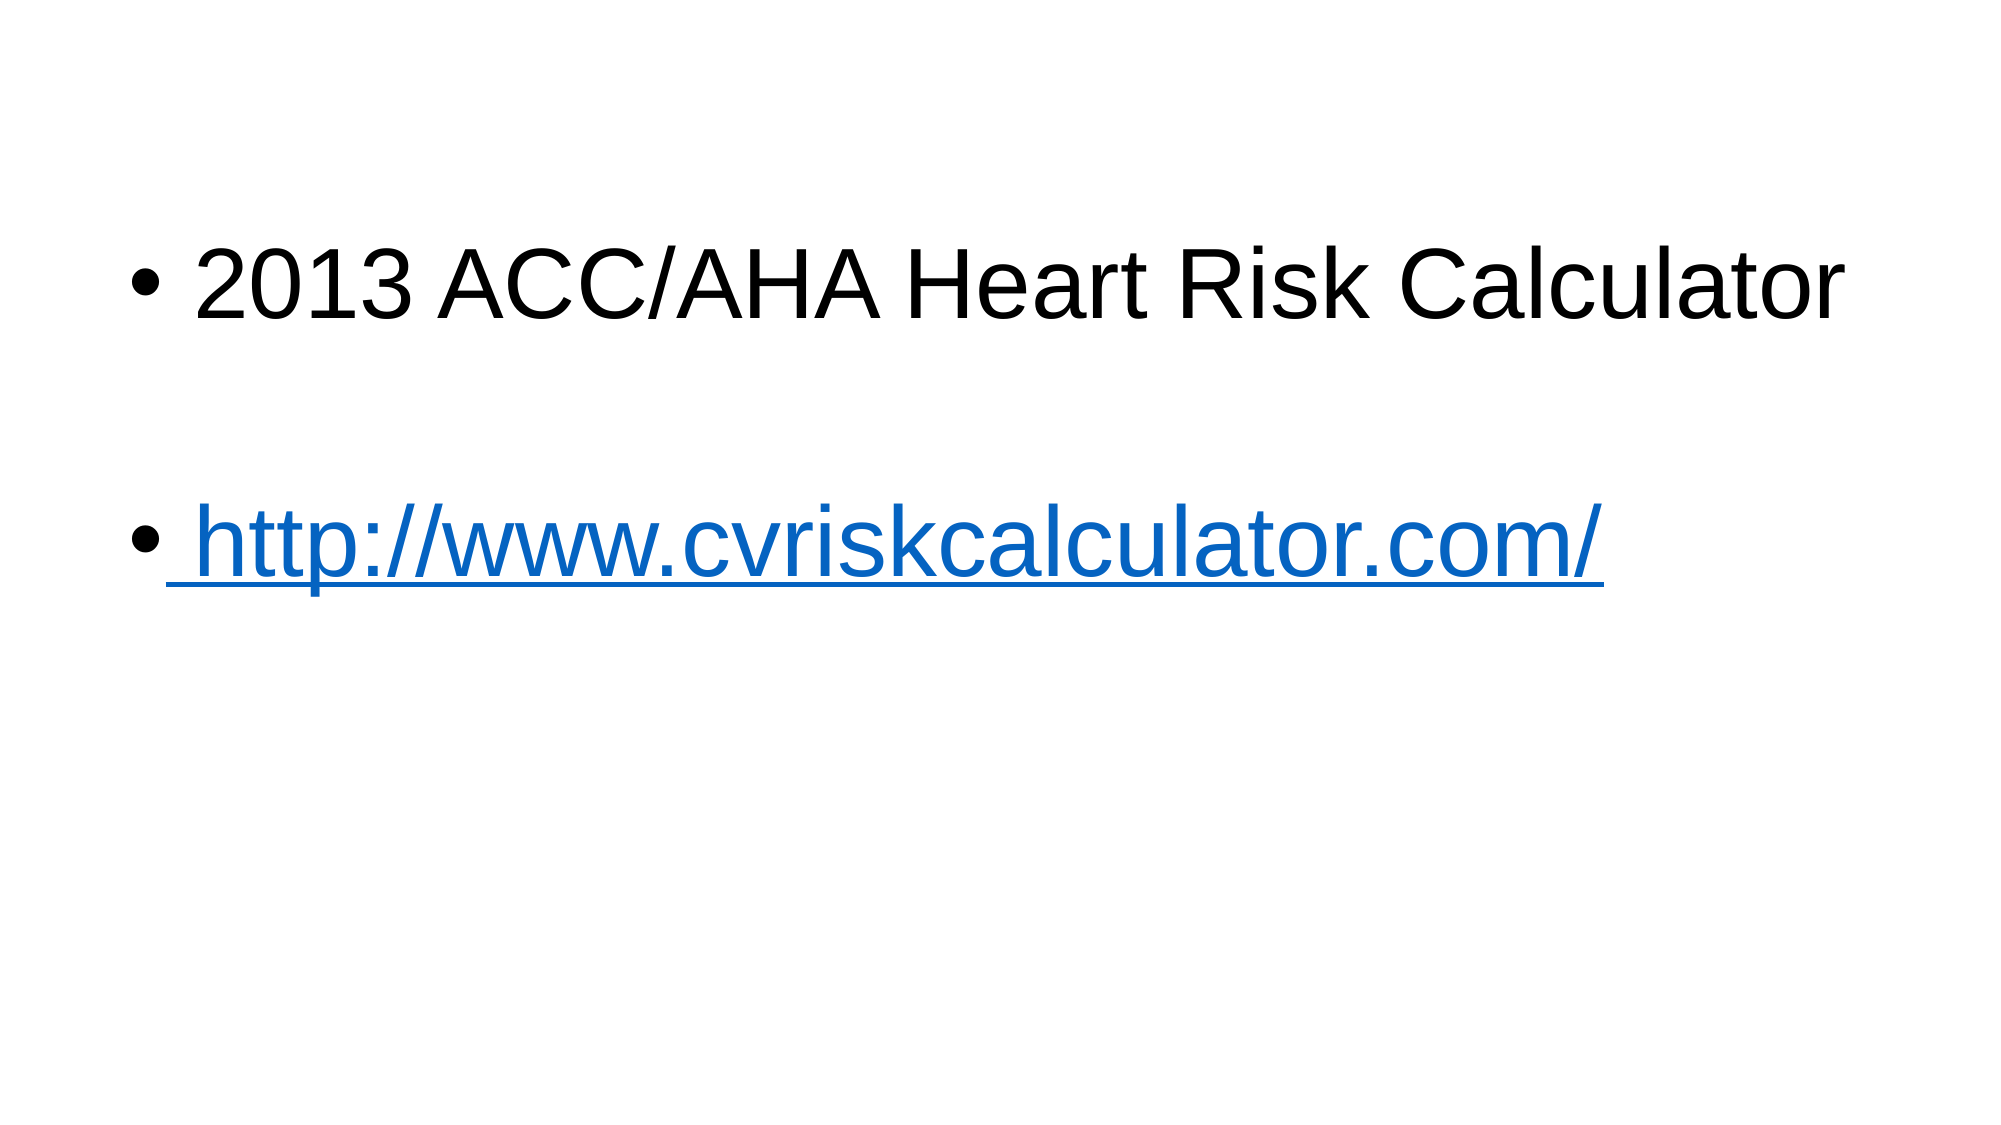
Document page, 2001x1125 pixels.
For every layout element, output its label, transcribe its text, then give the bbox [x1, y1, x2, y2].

list 2013 ACC/AHA Heart Risk Calculator http://www.cvriskcalculator.com/ [113, 225, 1883, 939]
